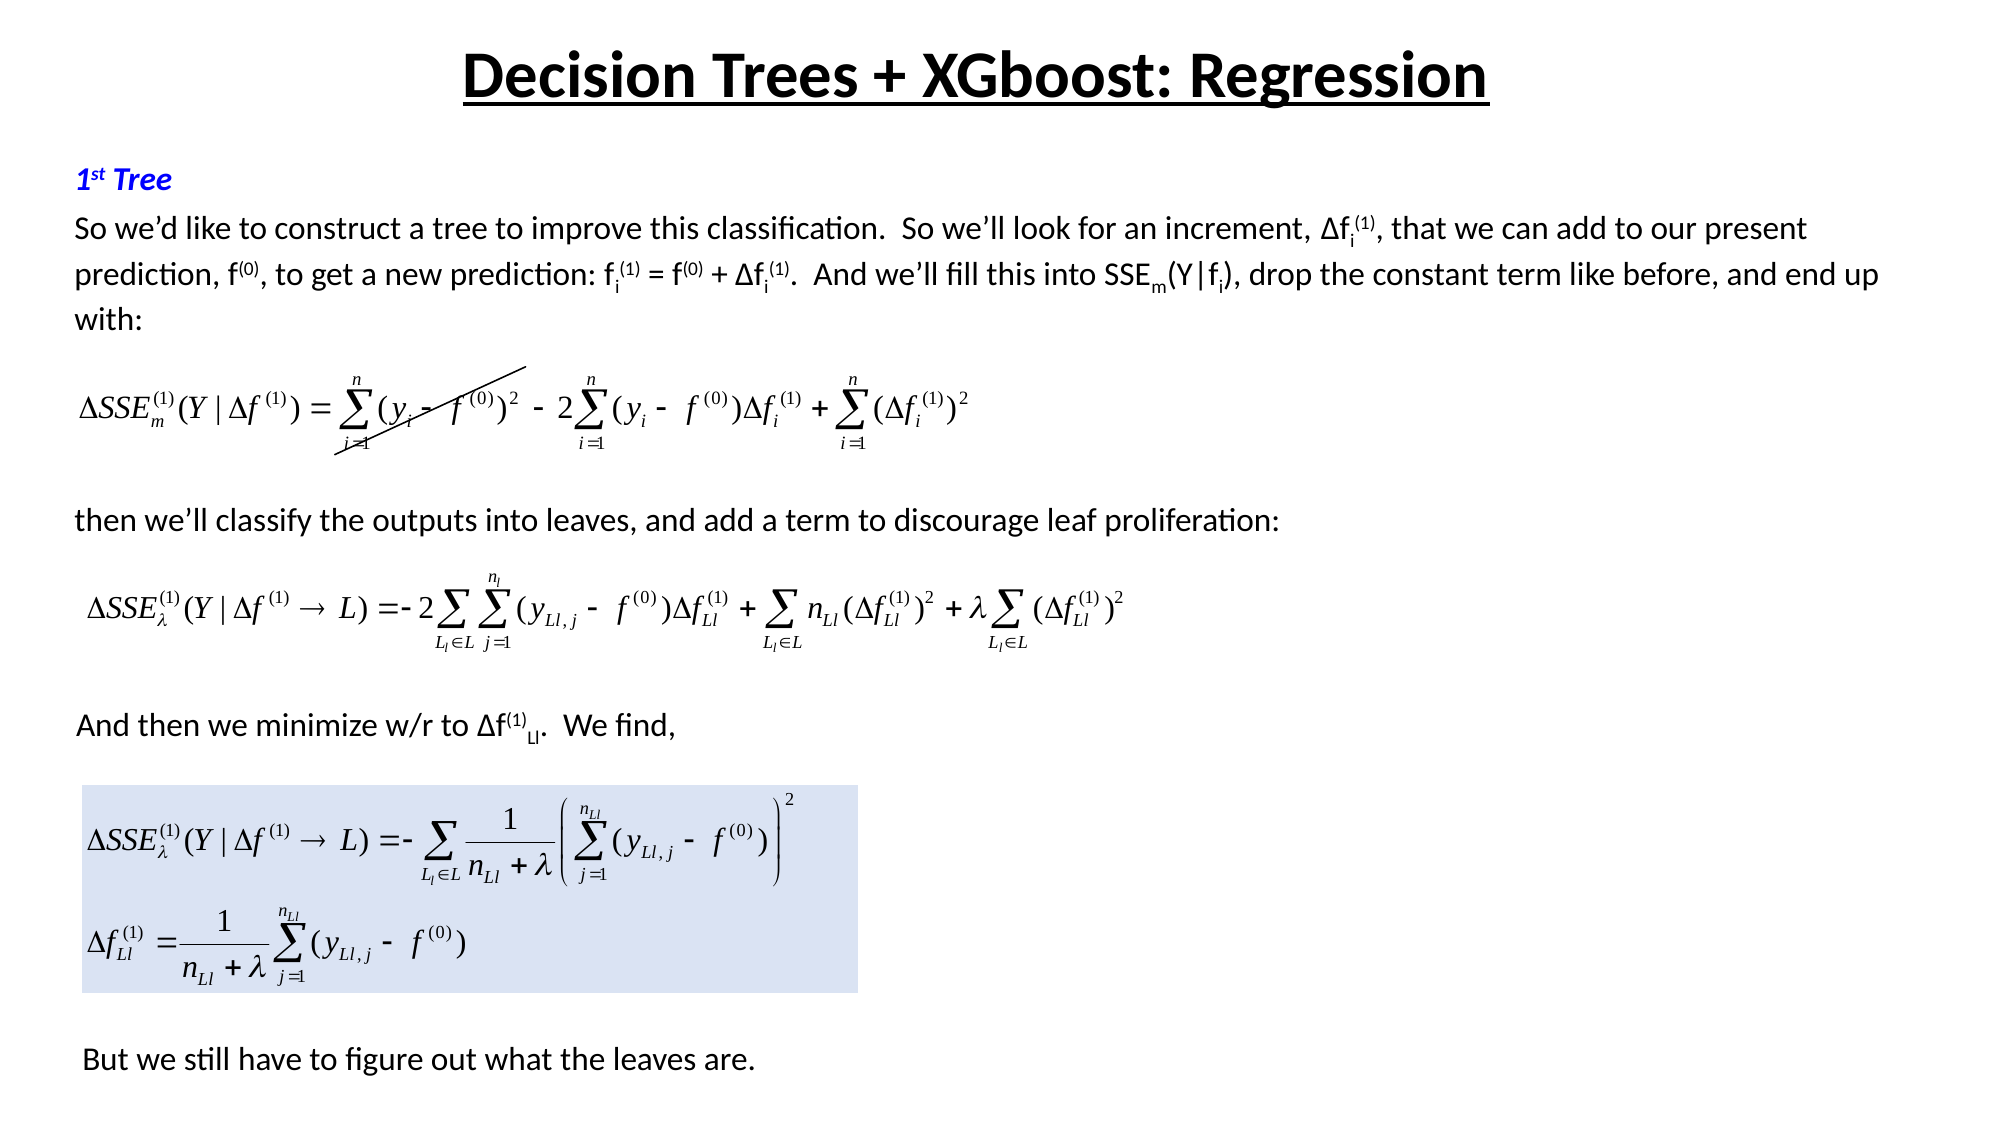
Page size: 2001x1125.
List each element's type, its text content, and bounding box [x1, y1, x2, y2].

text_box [73, 359, 976, 463]
text_box So we’d like to construct a tree to improve this classification. So we’ll look for an increment, Δfi(1), that we can add to our present prediction, f(0), to get a new prediction: fi(1) = f(0) + Δfi(1). And we’ll fill this into SSEm(Y|fi), drop the constant term like before, and end up with: [59, 198, 1926, 345]
text_box 1st Tree [59, 150, 313, 198]
text_box then we’ll classify the outputs into leaves, and add a term to discourage leaf proliferation: [59, 490, 1536, 546]
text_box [81, 785, 858, 993]
text_box And then we minimize w/r to Δf(1)Ll. We find, [61, 696, 780, 757]
text_box Decision Trees + XGboost: Regression [447, 23, 1592, 119]
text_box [81, 562, 1135, 661]
text_box But we still have to figure out what the leaves are. [67, 1029, 786, 1085]
